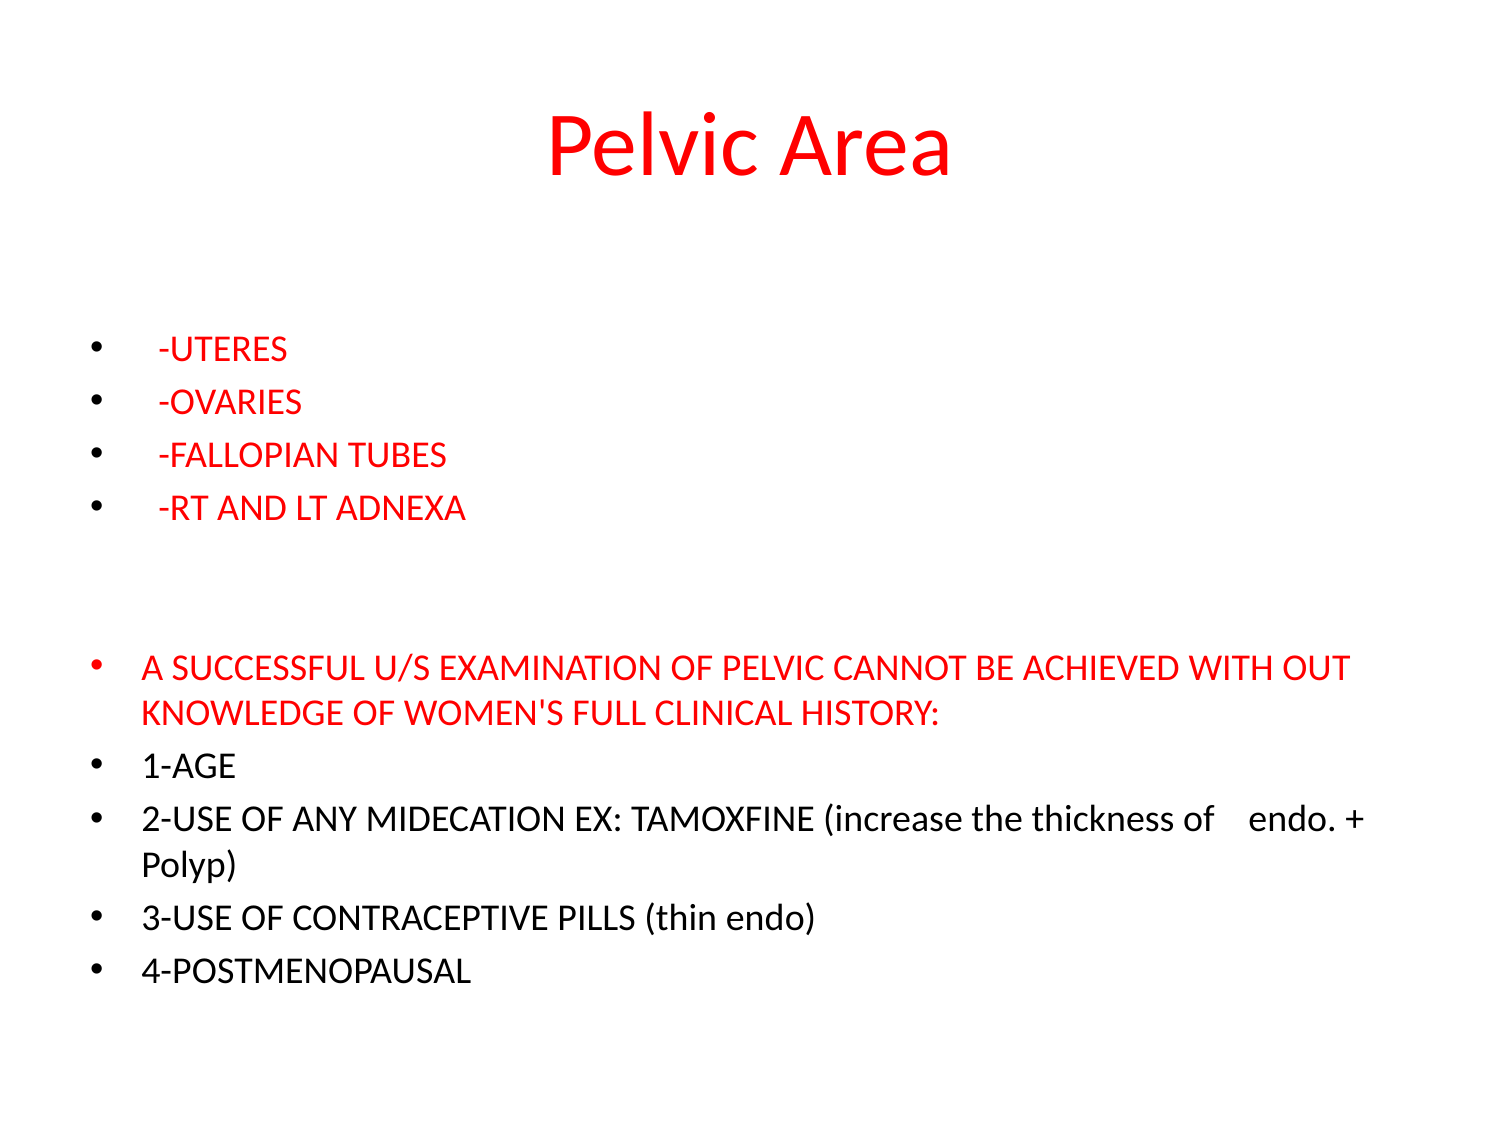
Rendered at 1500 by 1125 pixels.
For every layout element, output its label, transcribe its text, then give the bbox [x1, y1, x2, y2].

list -UTERES -OVARIES -FALLOPIAN TUBES -RT AND LT ADNEXA A SUCCESSFUL U/S EXAMINATION OF PELVIC CANNOT BE ACHIEVED WITH OUT KNOWLEDGE OF WOMEN'S FULL CLINICAL HISTORY: 1-AGE 2-USE OF ANY MIDECATION EX: TAMOXFINE (increase the thickness of endo. + Polyp) 3-USE OF CONTRACEPTIVE PILLS (thin endo) 4-POSTMENOPAUSAL [75, 262, 1425, 1005]
title Pelvic Area [75, 45, 1425, 233]
